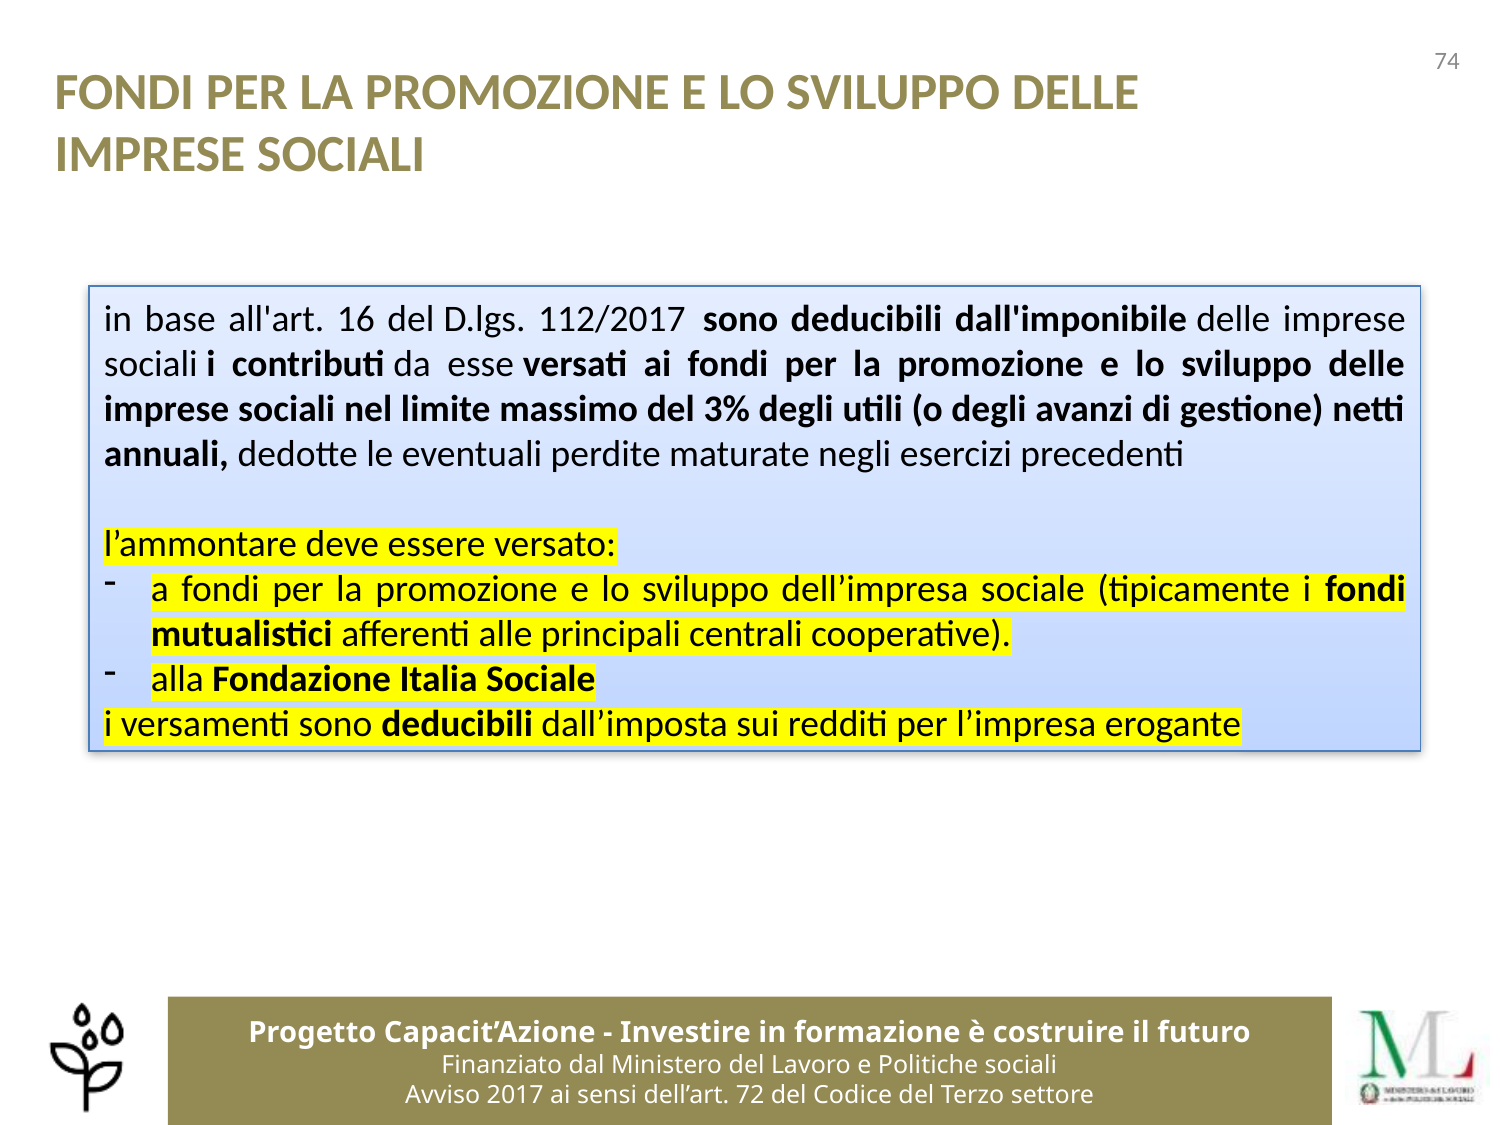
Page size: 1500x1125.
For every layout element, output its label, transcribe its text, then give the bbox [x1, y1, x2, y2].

slide_number 74 [1124, 29, 1475, 90]
picture [1345, 1009, 1491, 1106]
text_box Progetto Capacit’Azione - Investire in formazione è costruire il futuro Finanziato dal Ministero del Lavoro e Politiche sociali Avviso 2017 ai sensi dell’art. 72 del Codice del Terzo settore [166, 994, 1334, 1125]
text_box FONDI PER LA PROMOZIONE E LO SVILUPPO DELLE IMPRESE SOCIALI [39, 49, 1332, 139]
picture [47, 1002, 129, 1113]
text_box in base all'art. 16 del D.lgs. 112/2017 sono deducibili dall'imponibile delle imprese sociali i contributi da esse versati ai fondi per la promozione e lo sviluppo delle imprese sociali nel limite massimo del 3% degli utili (o degli avanzi di gestione) netti annuali, dedotte le eventuali perdite maturate negli esercizi precedenti l’ammontare deve essere versato: a fondi per la promozione e lo sviluppo dell’impresa sociale (tipicamente i fondi mutualistici afferenti alle principali centrali cooperative). alla Fondazione Italia Sociale i versamenti sono deducibili dall’imposta sui redditi per l’impresa erogante [89, 286, 1421, 751]
